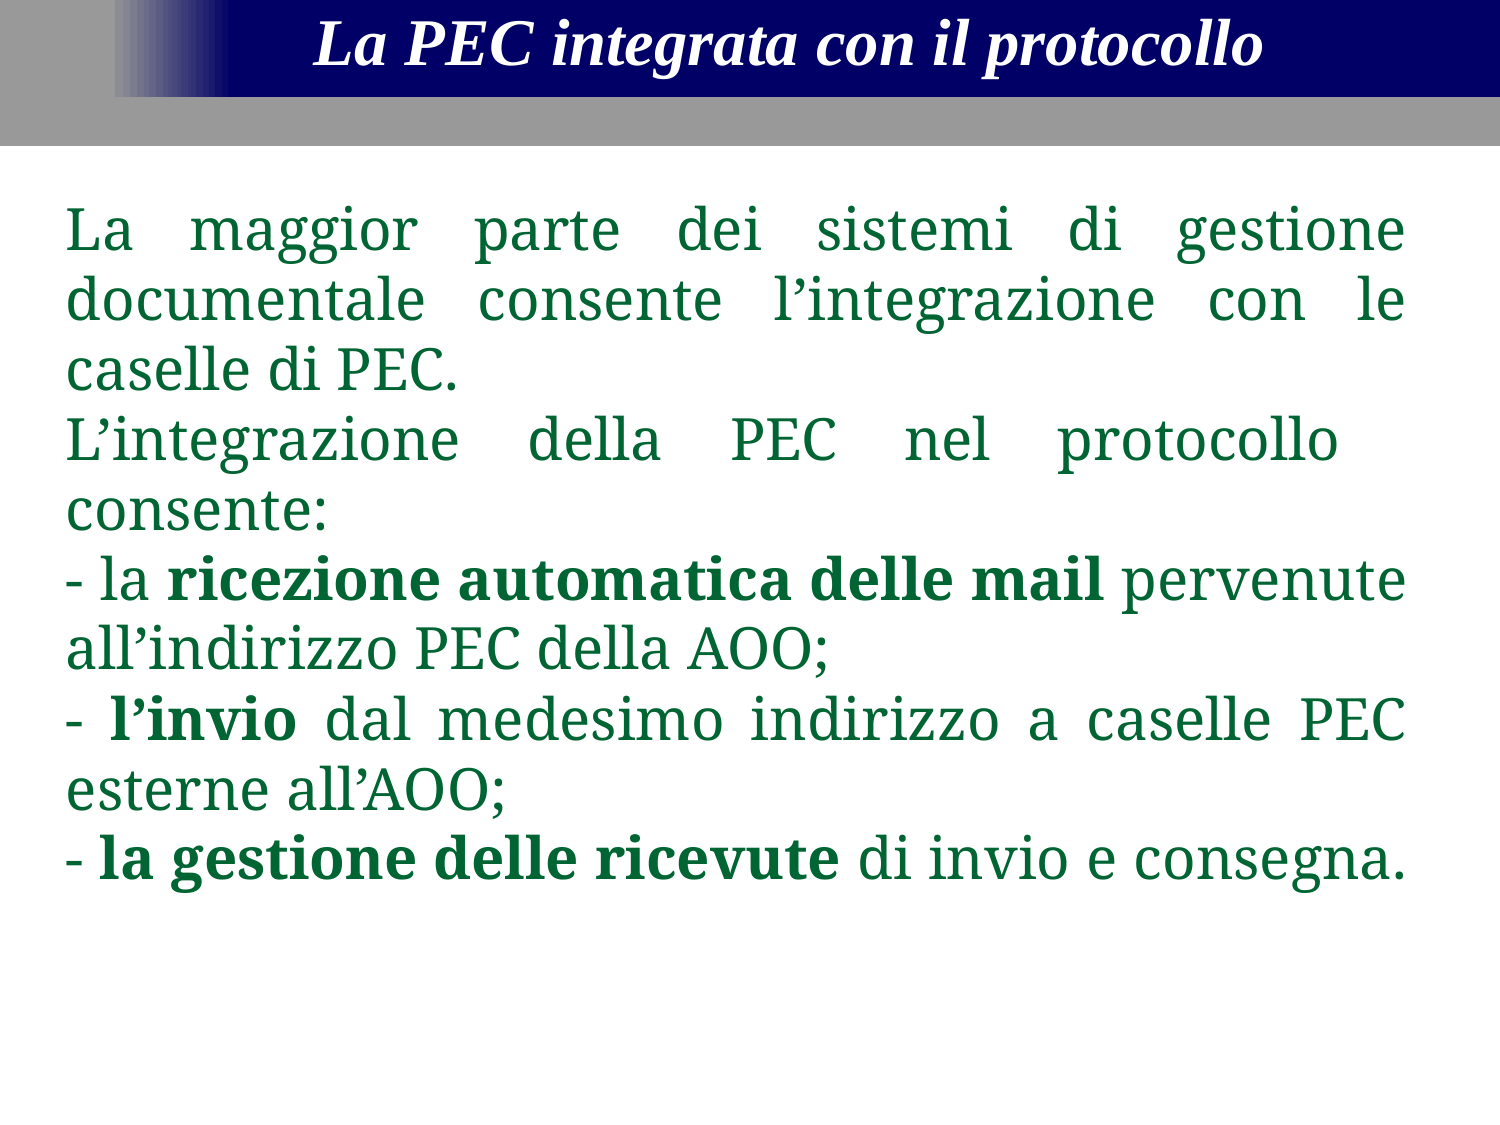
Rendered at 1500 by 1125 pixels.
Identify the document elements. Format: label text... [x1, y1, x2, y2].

text_box La PEC integrata con il protocollo [93, 0, 1500, 129]
picture [0, 0, 1500, 1125]
text_box La maggior parte dei sistemi di gestione documentale consente l’integrazione con le caselle di PEC. L’integrazione della PEC nel protocollo consente: - la ricezione automatica delle mail pervenute all’indirizzo PEC della AOO; - l’invio dal medesimo indirizzo a caselle PEC esterne all’AOO; - la gestione delle ricevute di invio e consegna. [51, 184, 1423, 969]
